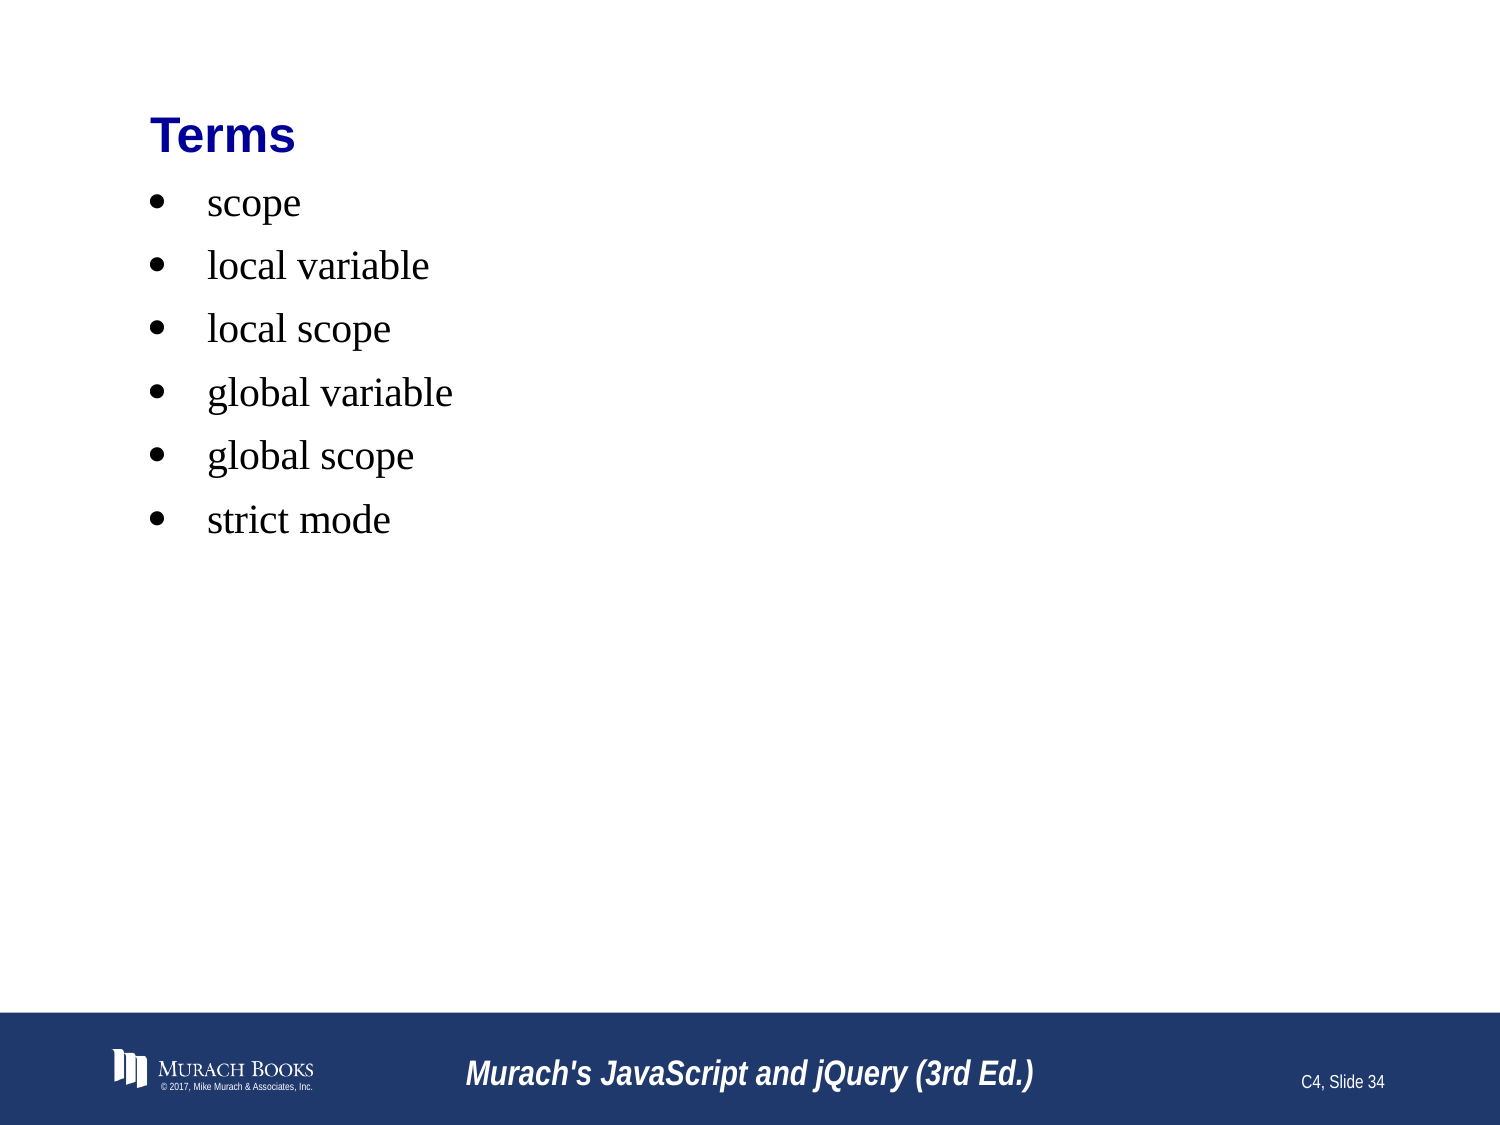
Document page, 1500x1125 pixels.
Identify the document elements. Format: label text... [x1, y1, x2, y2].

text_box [149, 174, 1348, 556]
title Terms [150, 102, 1350, 164]
slide_number C4, Slide 34 [1087, 1025, 1400, 1100]
slide_number Murach's JavaScript and jQuery (3rd Ed.) [463, 1025, 1050, 1100]
footer © 2017, Mike Murach & Associates, Inc. [12, 1025, 463, 1100]
